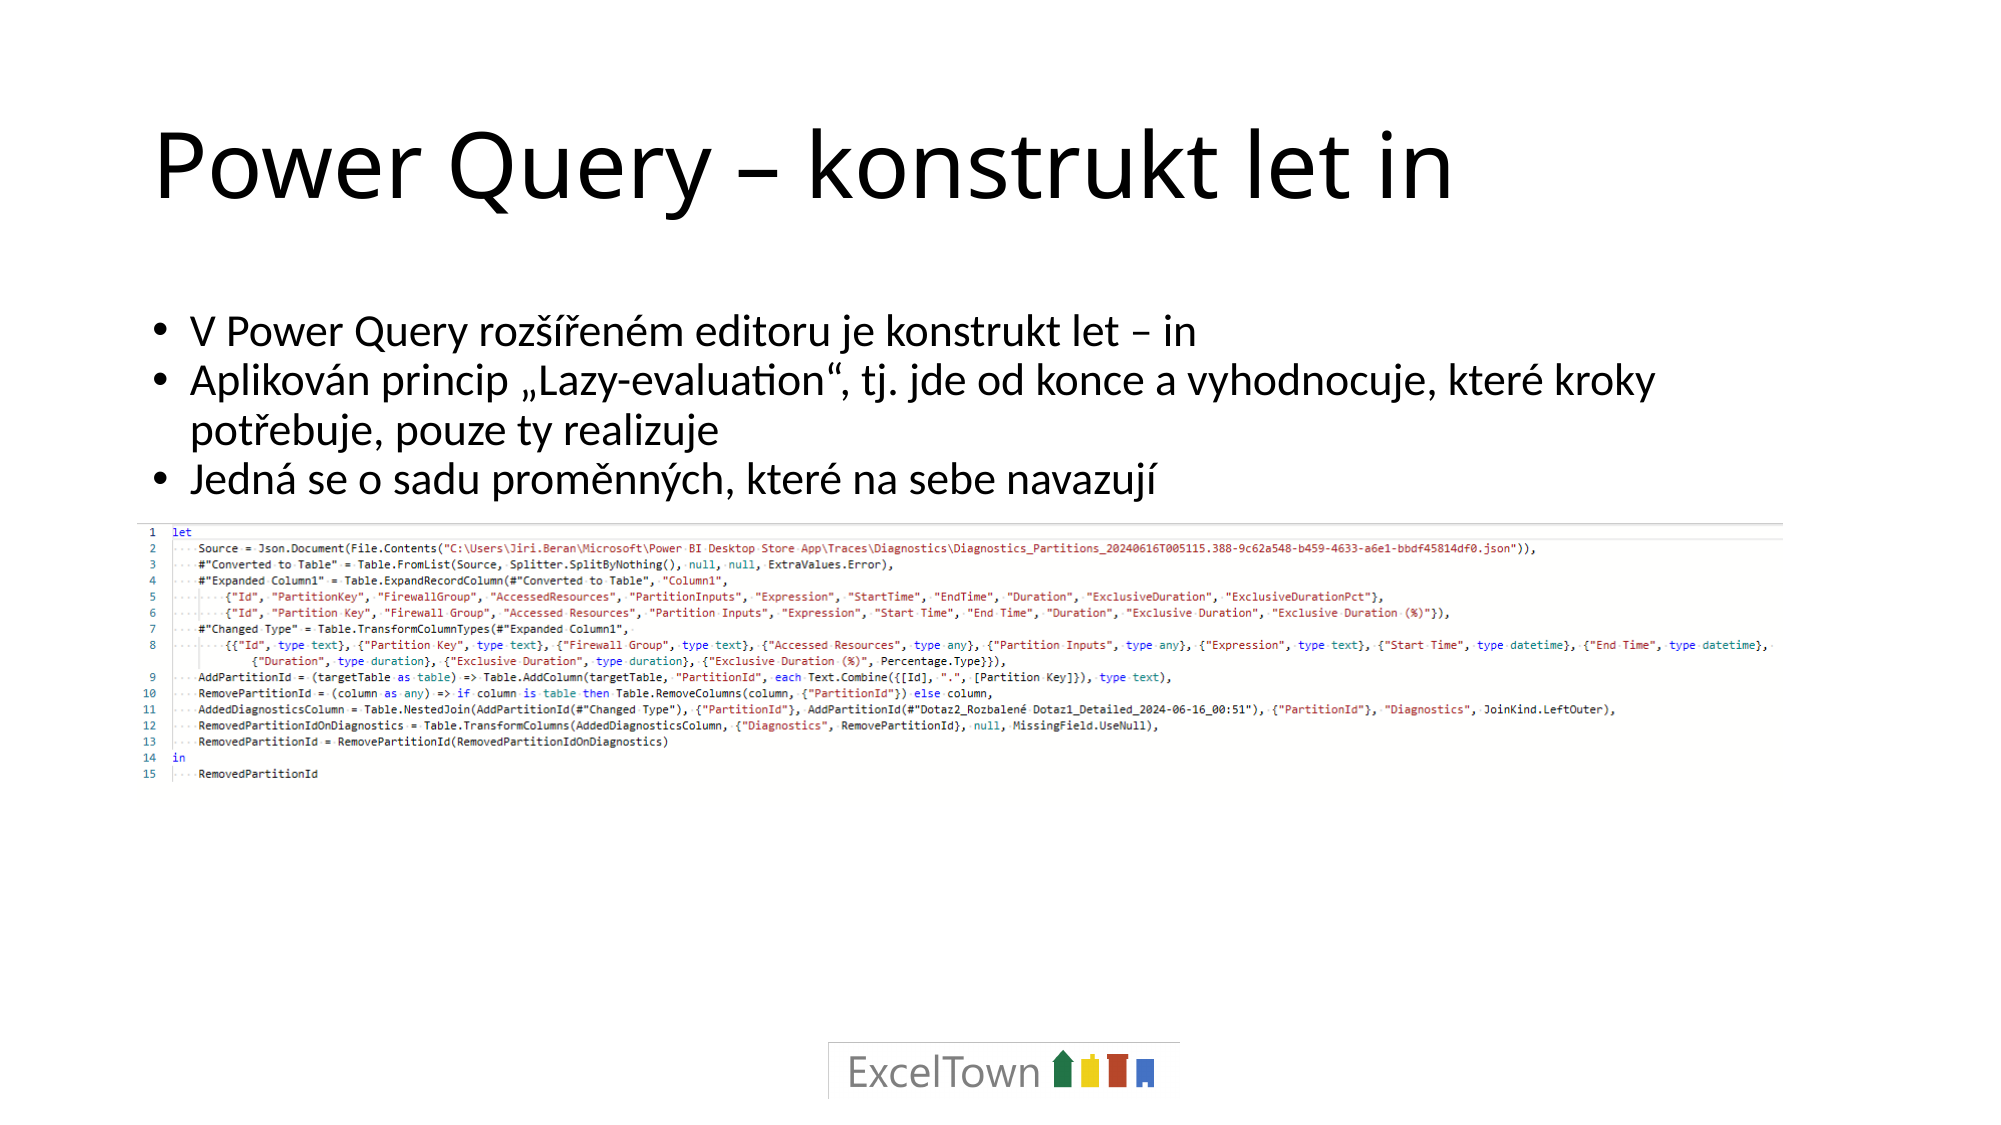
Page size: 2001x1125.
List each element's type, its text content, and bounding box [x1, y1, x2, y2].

picture [701, 1031, 1213, 1123]
list V Power Query rozšířeném editoru je konstrukt let – in Aplikován princip „Lazy-evaluation“, tj. jde od konce a vyhodnocuje, které kroky potřebuje, pouze ty realizuje Jedná se o sadu proměnných, které na sebe navazují [137, 299, 1863, 1014]
title Power Query – konstrukt let in [137, 59, 1863, 278]
picture [137, 505, 1783, 807]
